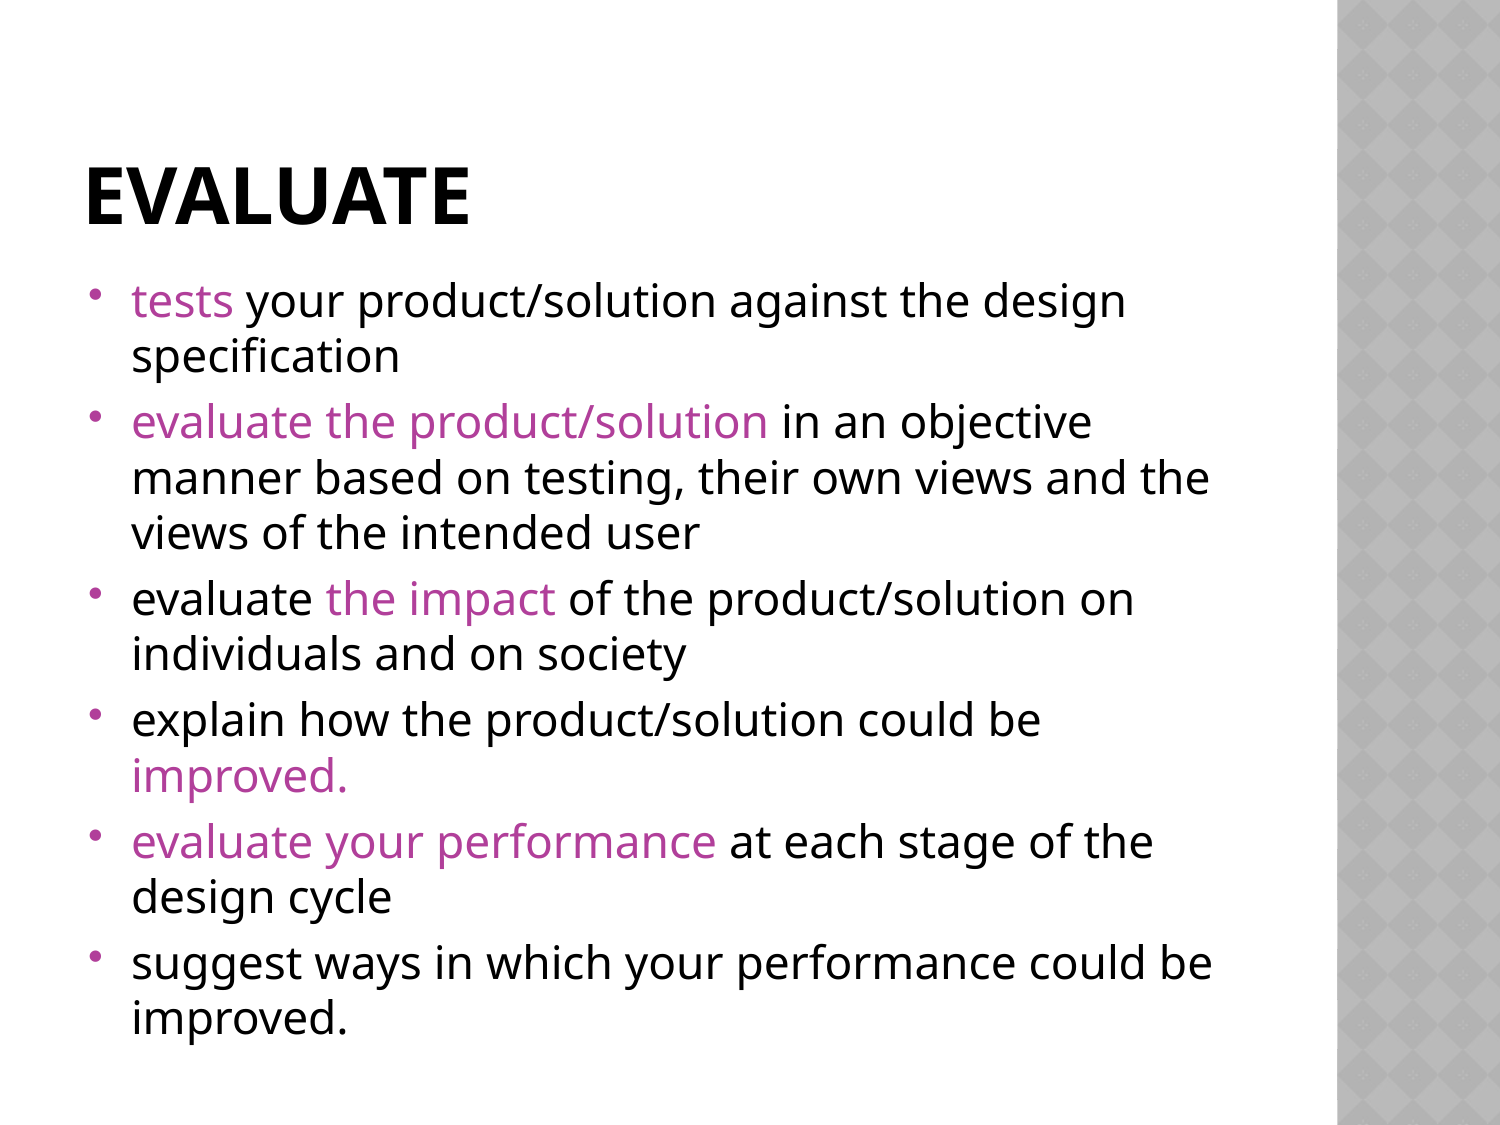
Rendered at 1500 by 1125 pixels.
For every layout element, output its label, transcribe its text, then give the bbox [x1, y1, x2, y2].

title evaluate [75, 52, 1263, 240]
list tests your product/solution against the design specification evaluate the product/solution in an objective manner based on testing, their own views and the views of the intended user evaluate the impact of the product/solution on individuals and on society explain how the product/solution could be improved. evaluate your performance at each stage of the design cycle suggest ways in which your performance could be improved. [75, 264, 1263, 1059]
